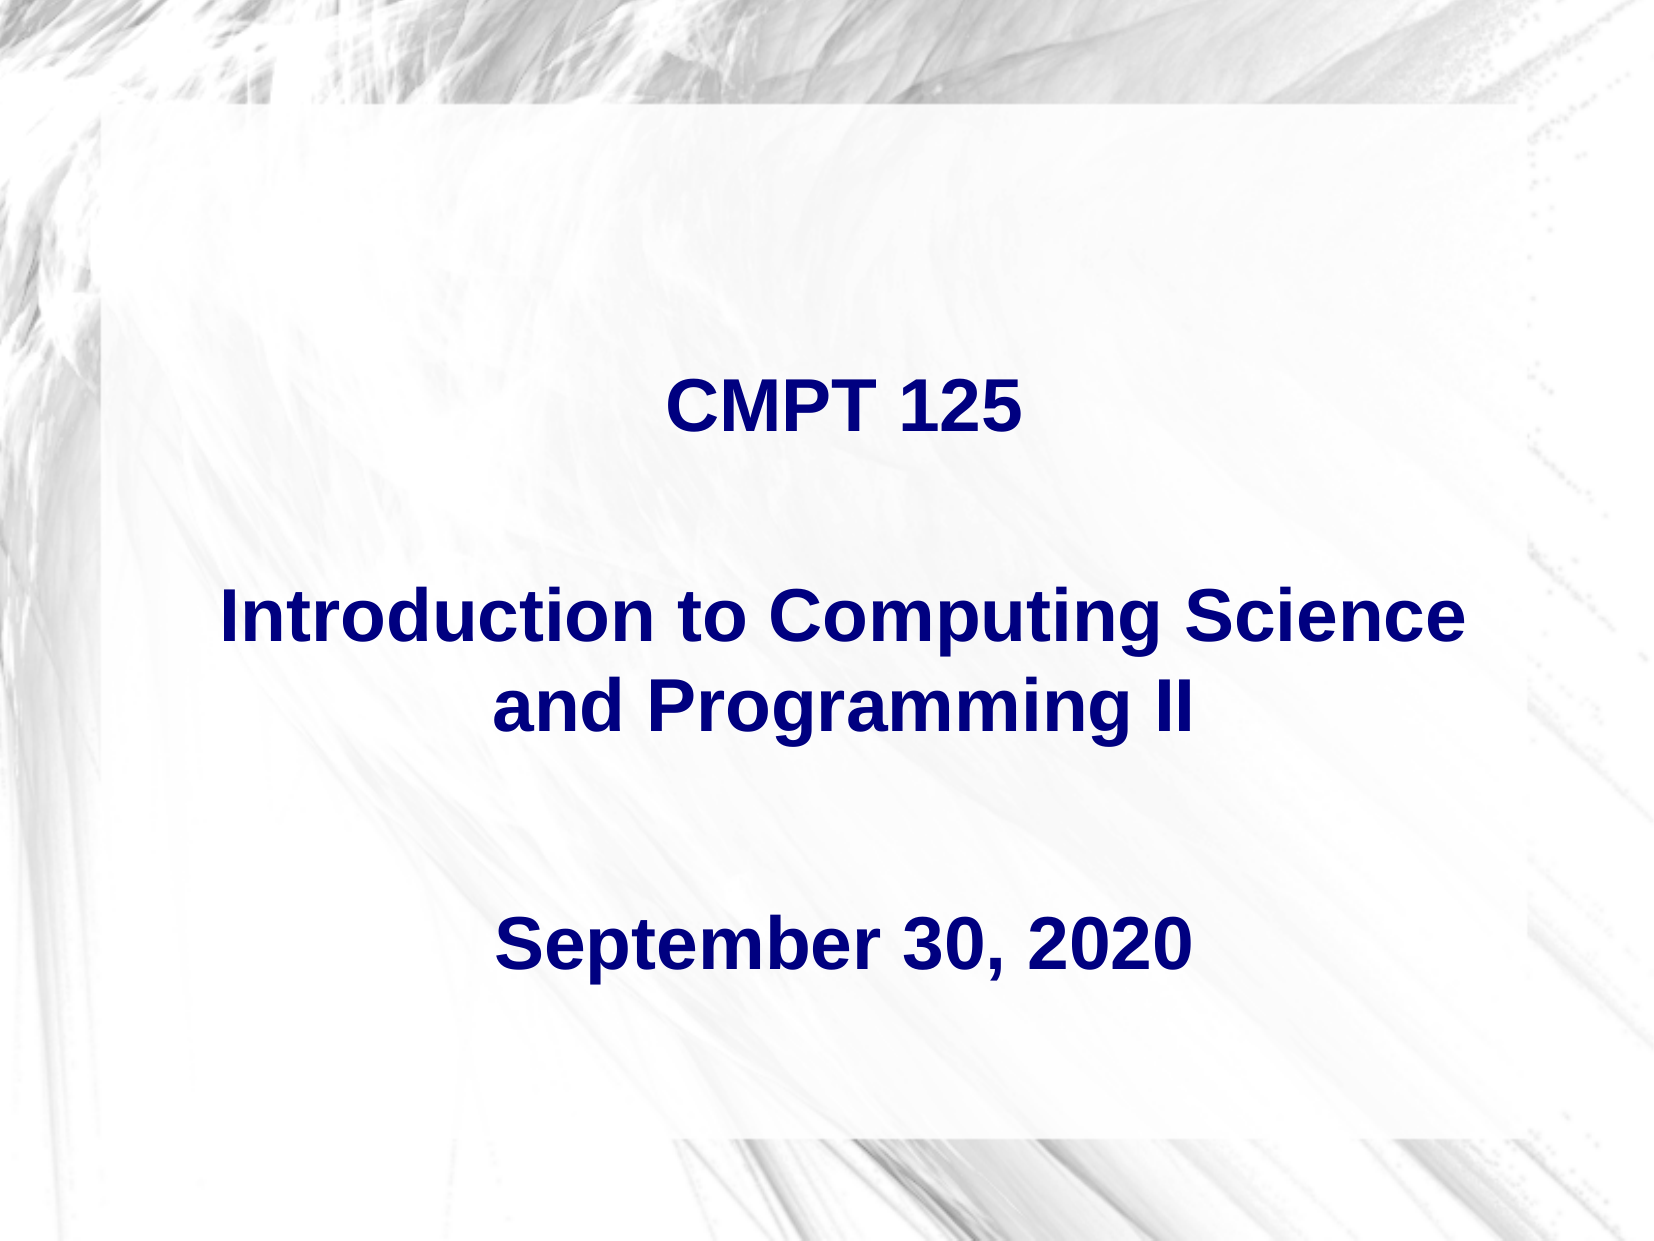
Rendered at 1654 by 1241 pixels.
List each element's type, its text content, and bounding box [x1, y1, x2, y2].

list CMPT 125 Introduction to Computing Science and Programming II September 30, 2020 [118, 237, 1571, 1224]
picture [0, 0, 1654, 1241]
